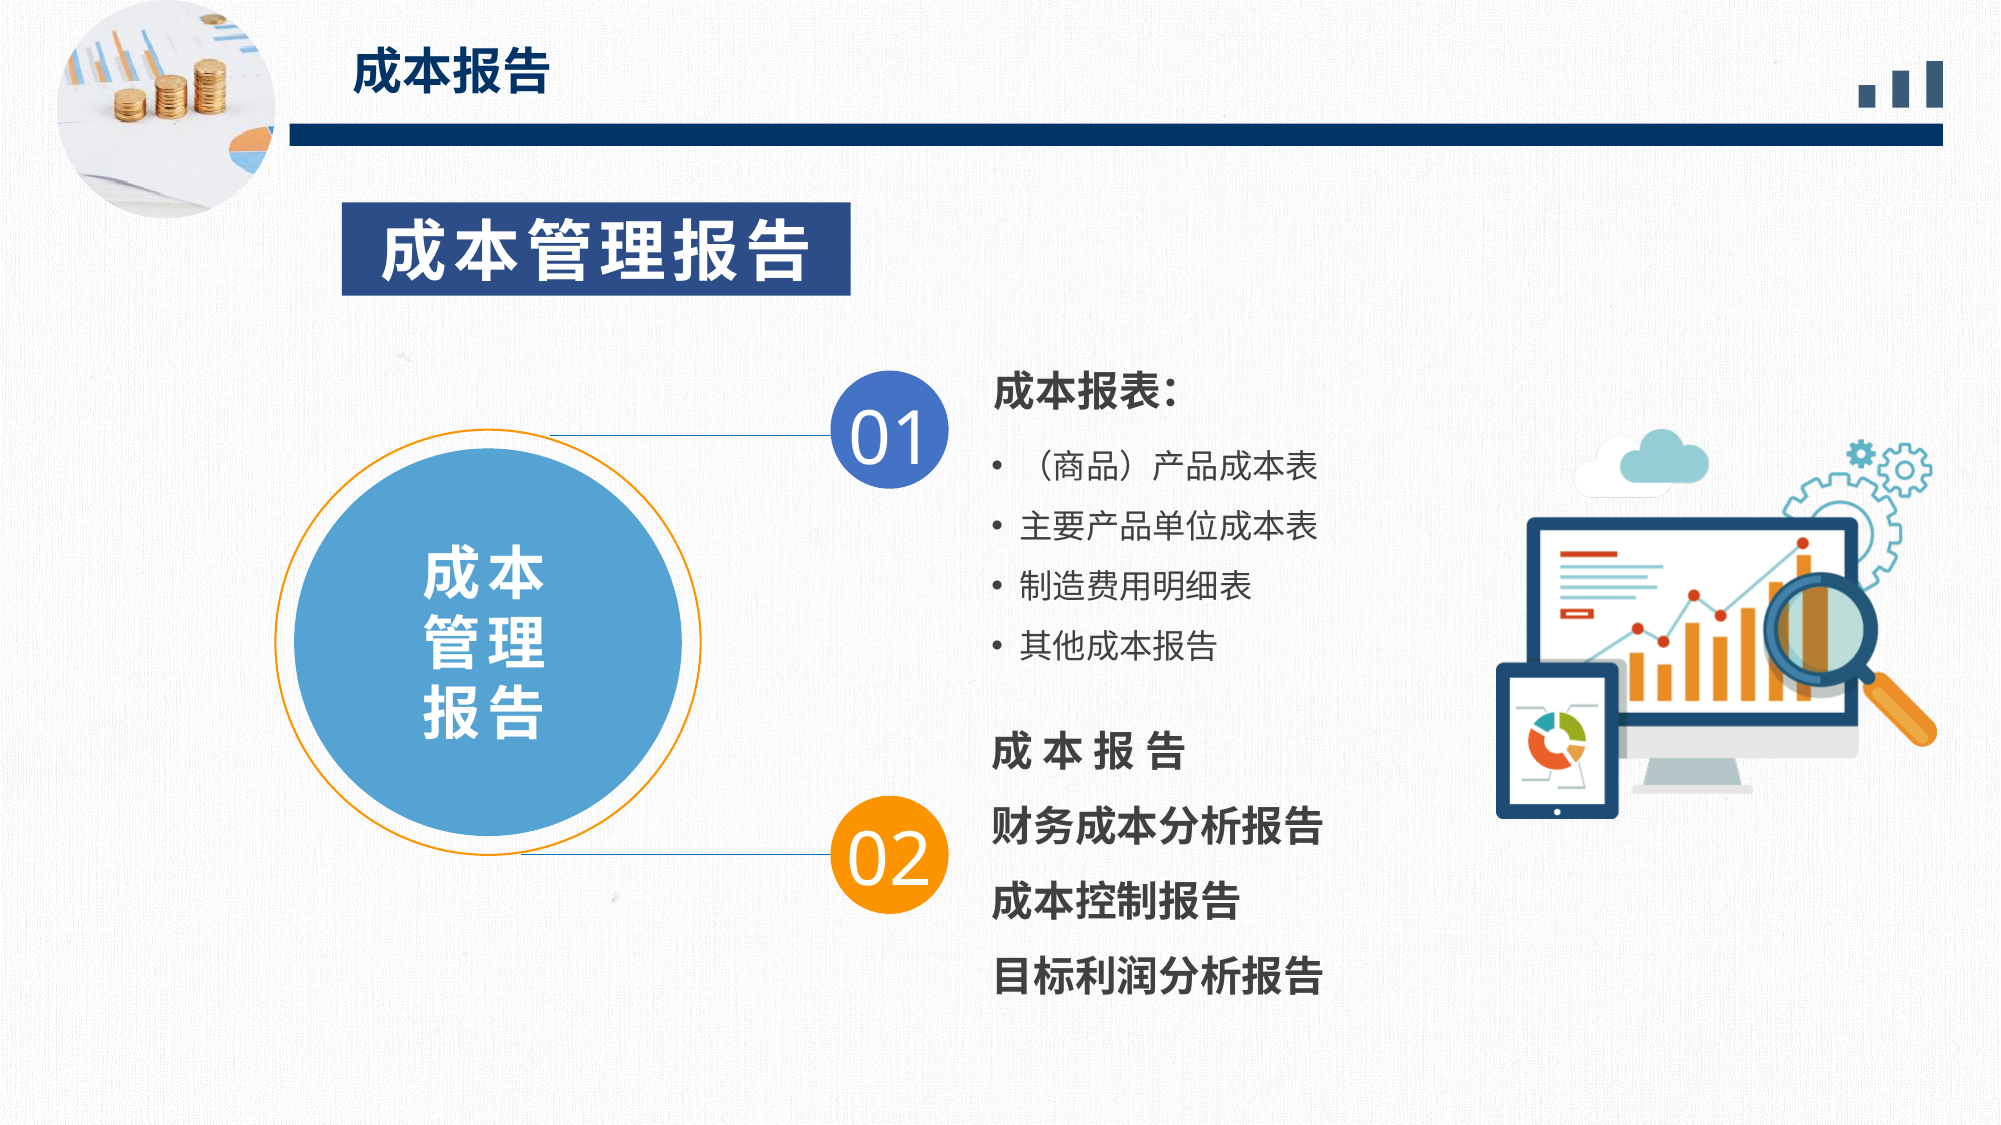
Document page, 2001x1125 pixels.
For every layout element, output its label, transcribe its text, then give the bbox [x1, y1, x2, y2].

text_box 成本管理报告 [341, 201, 852, 297]
text_box 成本管理报告 [411, 530, 597, 752]
text_box [289, 123, 1944, 147]
text_box [55, 0, 277, 220]
text_box [274, 428, 702, 856]
text_box 成 本 报 告 财务成本分析报告 成本控制报告 目标利润分析报告 [976, 692, 1441, 1007]
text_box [830, 370, 952, 489]
text_box （商品）产品成本表 主要产品单位成本表 制造费用明细表 其他成本报告 [976, 417, 1559, 673]
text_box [1858, 60, 1944, 108]
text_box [830, 795, 950, 914]
text_box 成本报告 [337, 31, 568, 107]
picture [0, 0, 2001, 1125]
text_box 成本报表： [979, 357, 1311, 423]
